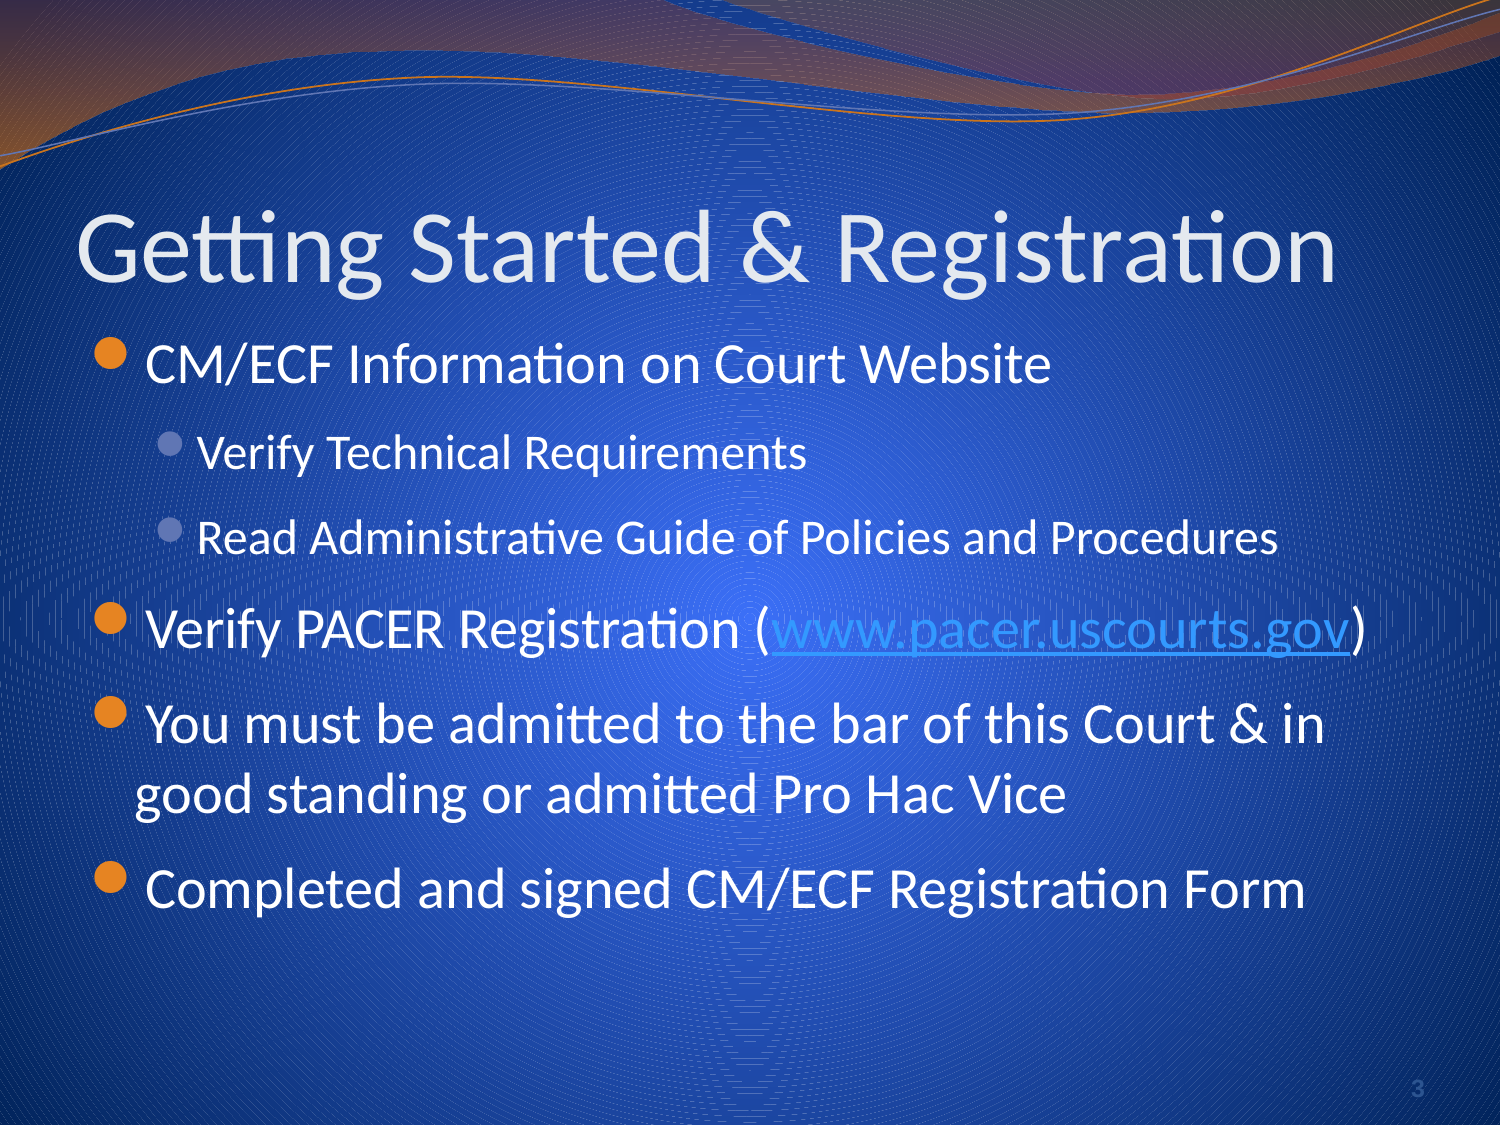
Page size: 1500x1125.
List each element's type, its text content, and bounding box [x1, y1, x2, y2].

list CM/ECF Information on Court Website Verify Technical Requirements Read Administrative Guide of Policies and Procedures Verify PACER Registration (www.pacer.uscourts.gov) You must be admitted to the bar of this Court & in good standing or admitted Pro Hac Vice Completed and signed CM/ECF Registration Form [75, 317, 1425, 1038]
slide_number 3 [1299, 1042, 1425, 1103]
title Getting Started & Registration [75, 115, 1425, 303]
